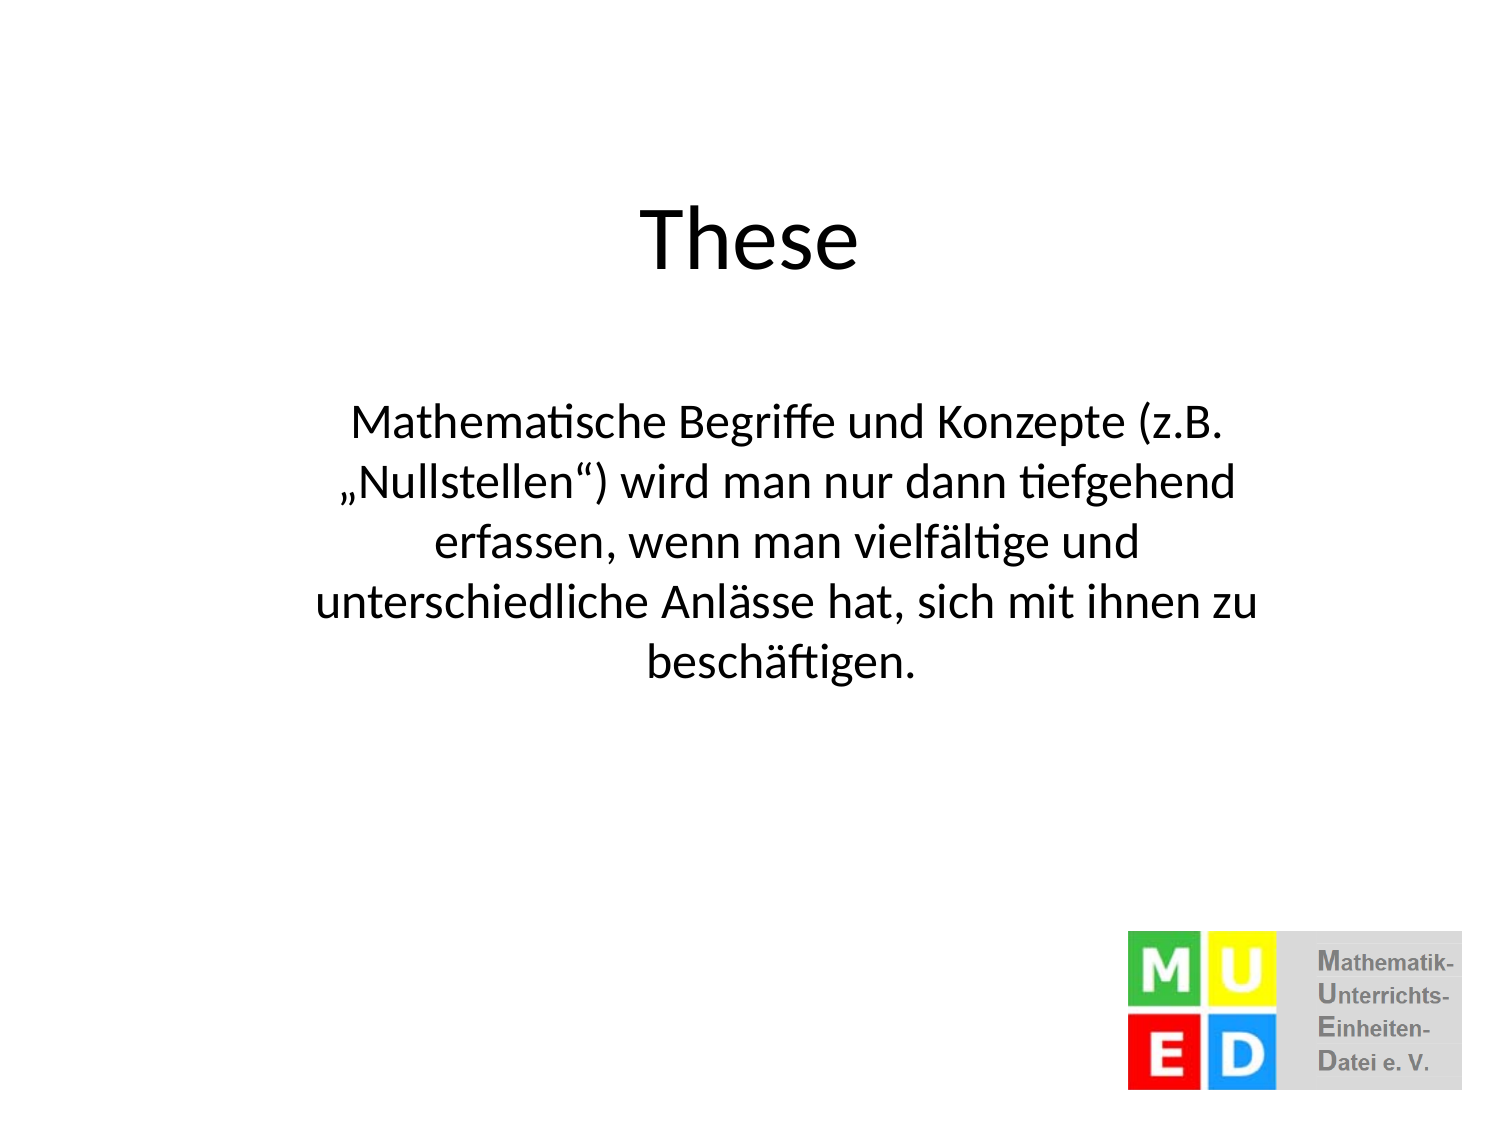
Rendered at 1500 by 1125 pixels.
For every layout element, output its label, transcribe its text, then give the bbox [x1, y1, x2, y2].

text_box These [74, 138, 1425, 327]
text_box Mathematische Begriffe und Konzepte (z.B. „Nullstellen“) wird man nur dann tiefgehend erfassen, wenn man vielfältige und unterschiedliche Anlässe hat, sich mit ihnen zu beschäftigen. [149, 380, 1275, 747]
picture [1127, 931, 1463, 1091]
